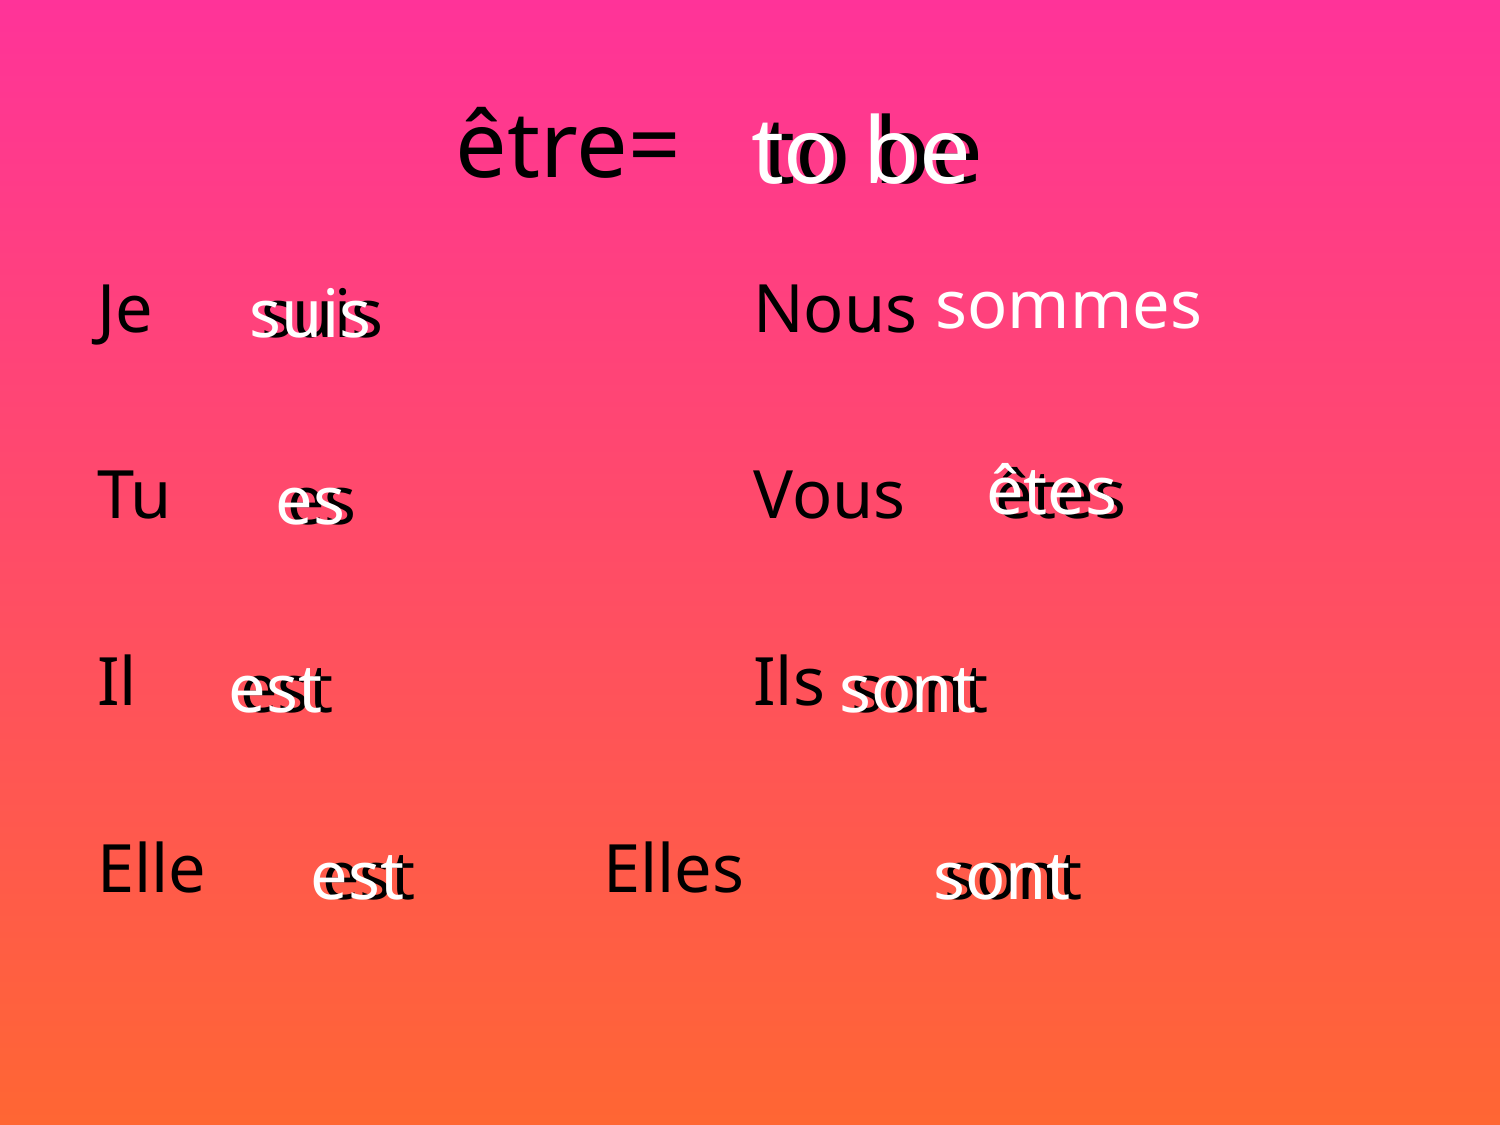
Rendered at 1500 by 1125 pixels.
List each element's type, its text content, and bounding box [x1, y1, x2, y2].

title être= [421, 46, 739, 235]
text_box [187, 245, 446, 376]
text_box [187, 433, 446, 563]
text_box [937, 412, 1176, 567]
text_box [784, 620, 1044, 751]
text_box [702, 81, 1032, 212]
text_box sommes [912, 237, 1225, 367]
list Je Nous Tu Vous Il Ils Elle Elles [82, 257, 1432, 1001]
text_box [152, 620, 411, 751]
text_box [234, 808, 493, 938]
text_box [878, 808, 1137, 938]
